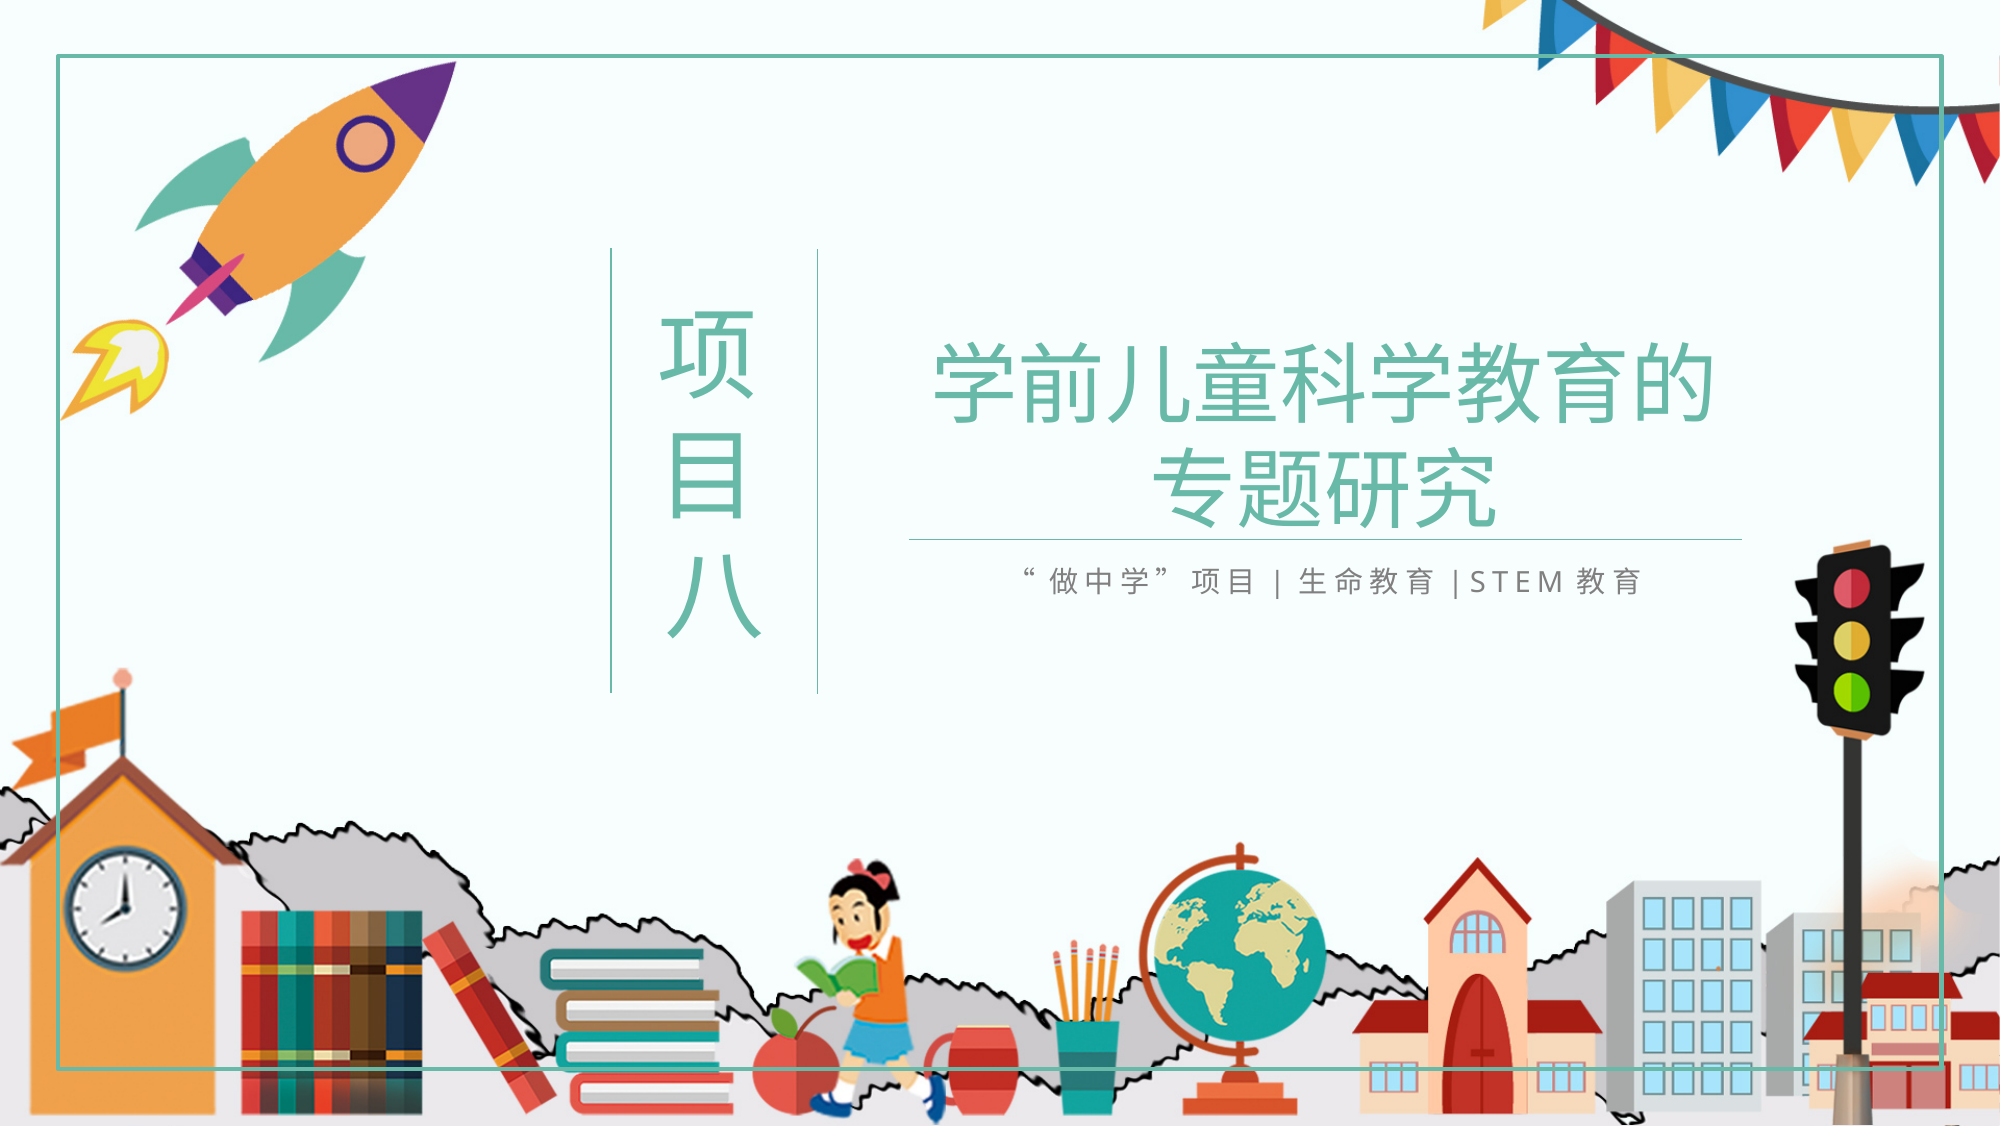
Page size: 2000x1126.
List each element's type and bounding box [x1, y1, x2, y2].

picture [0, 0, 2000, 1126]
text_box [491, 367, 938, 575]
